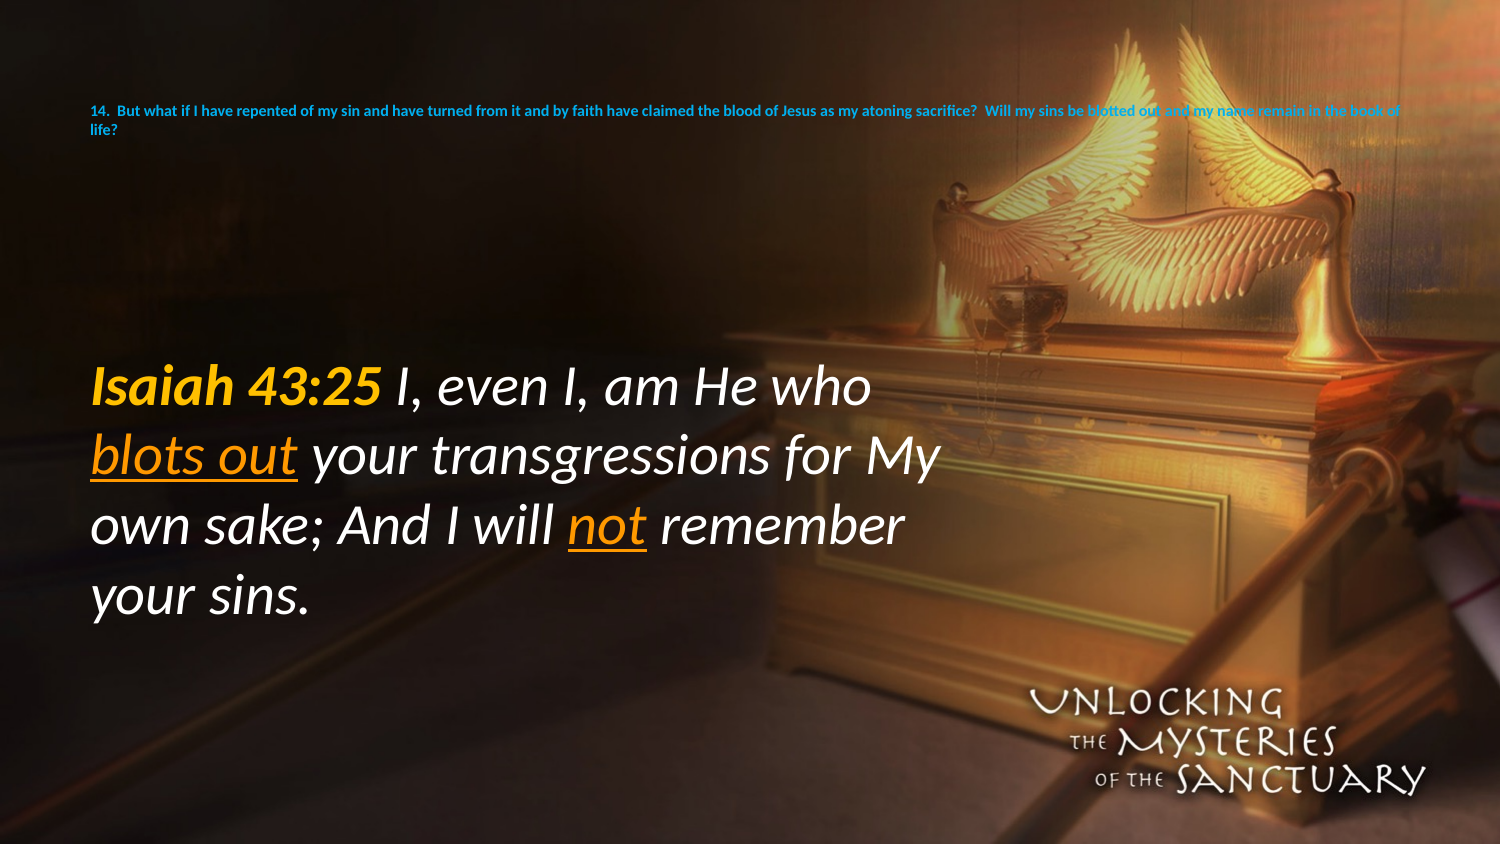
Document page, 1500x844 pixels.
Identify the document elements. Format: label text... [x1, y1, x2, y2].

title 14. But what if I have repented of my sin and have turned from it and by faith have claimed the blood of Jesus as my atoning sacrifice? Will my sins be blotted out and my name remain in the book of life? [75, 33, 1425, 175]
picture [0, 0, 1500, 844]
list Isaiah 43:25 I, even I, am He who blots out your transgressions for My own sake; And I will not remember your sins. [75, 267, 996, 830]
